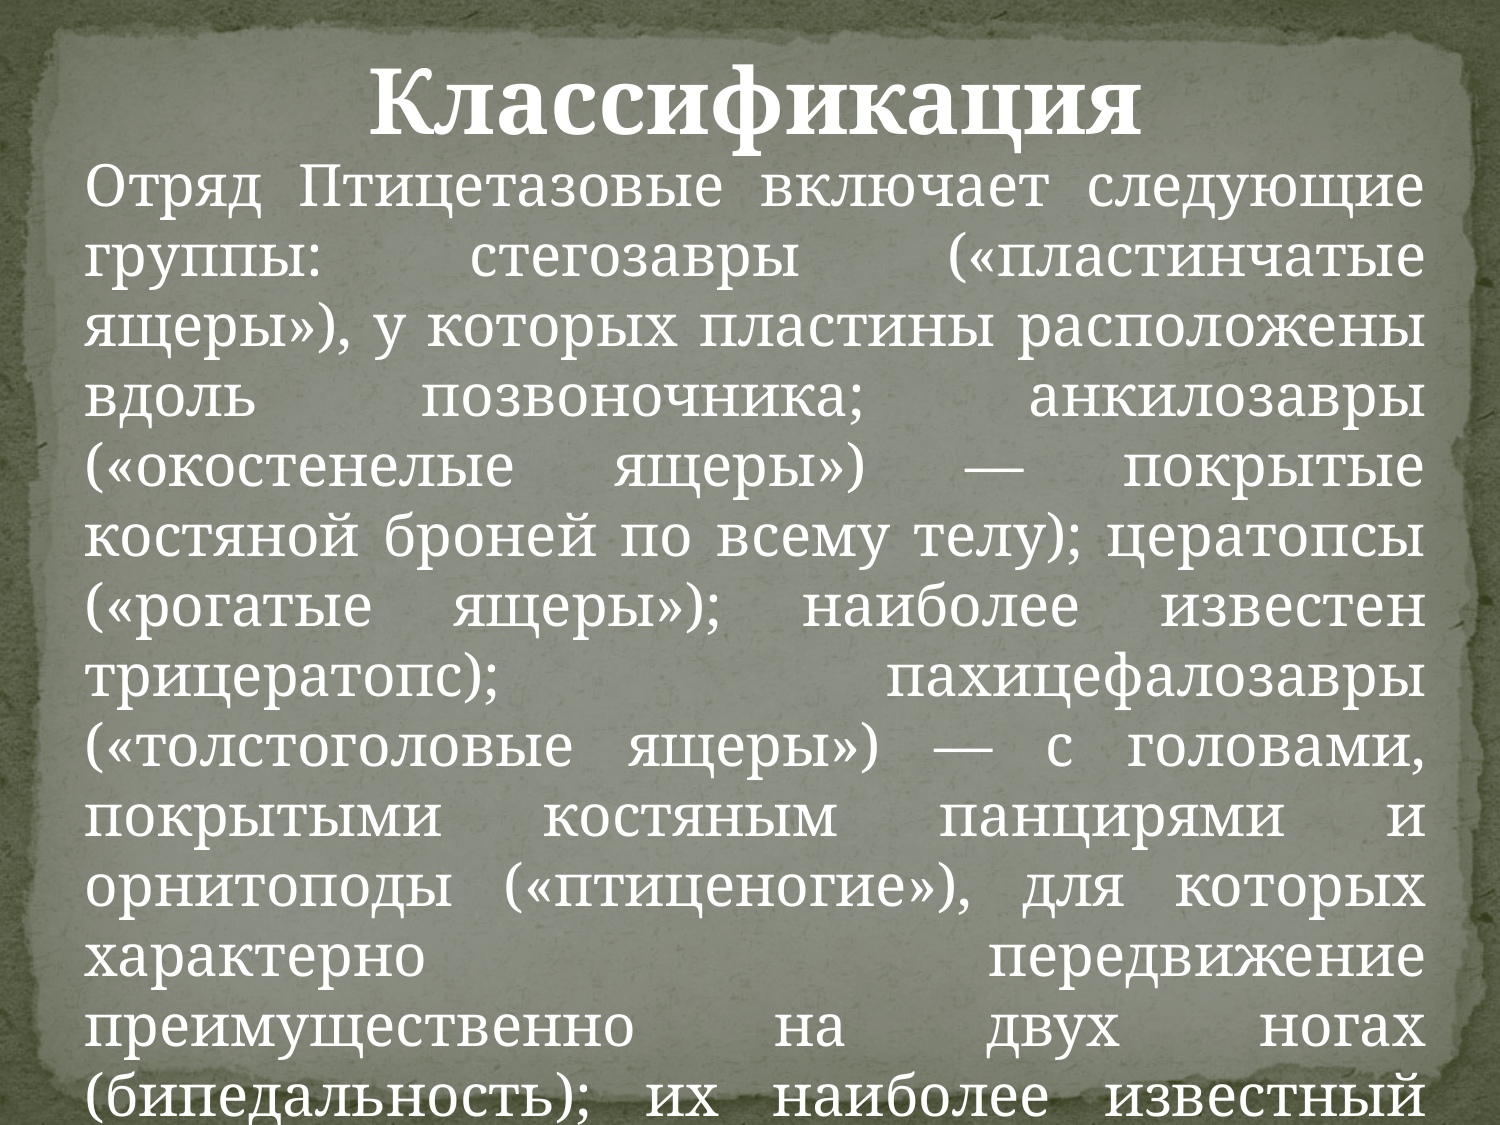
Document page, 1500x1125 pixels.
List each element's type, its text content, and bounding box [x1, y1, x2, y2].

text_box Классификация [353, 35, 1159, 160]
text_box Отряд Птицетазовые включает следующие группы: стегозавры («пластинчатые ящеры»), у которых пластины расположены вдоль позвоночника; анкилозавры («окостенелые ящеры») — покрытые костяной броней по всему телу); цератопсы («рогатые ящеры»); наиболее известен трицератопс); пахицефалозавры («толстоголовые ящеры») — с головами, покрытыми костяным панцирями и орнитоподы («птиценогие»), для которых характерно передвижение преимущественно на двух ногах (бипедальность); их наиболее известный представитель — игуанодон. [70, 140, 1442, 1125]
